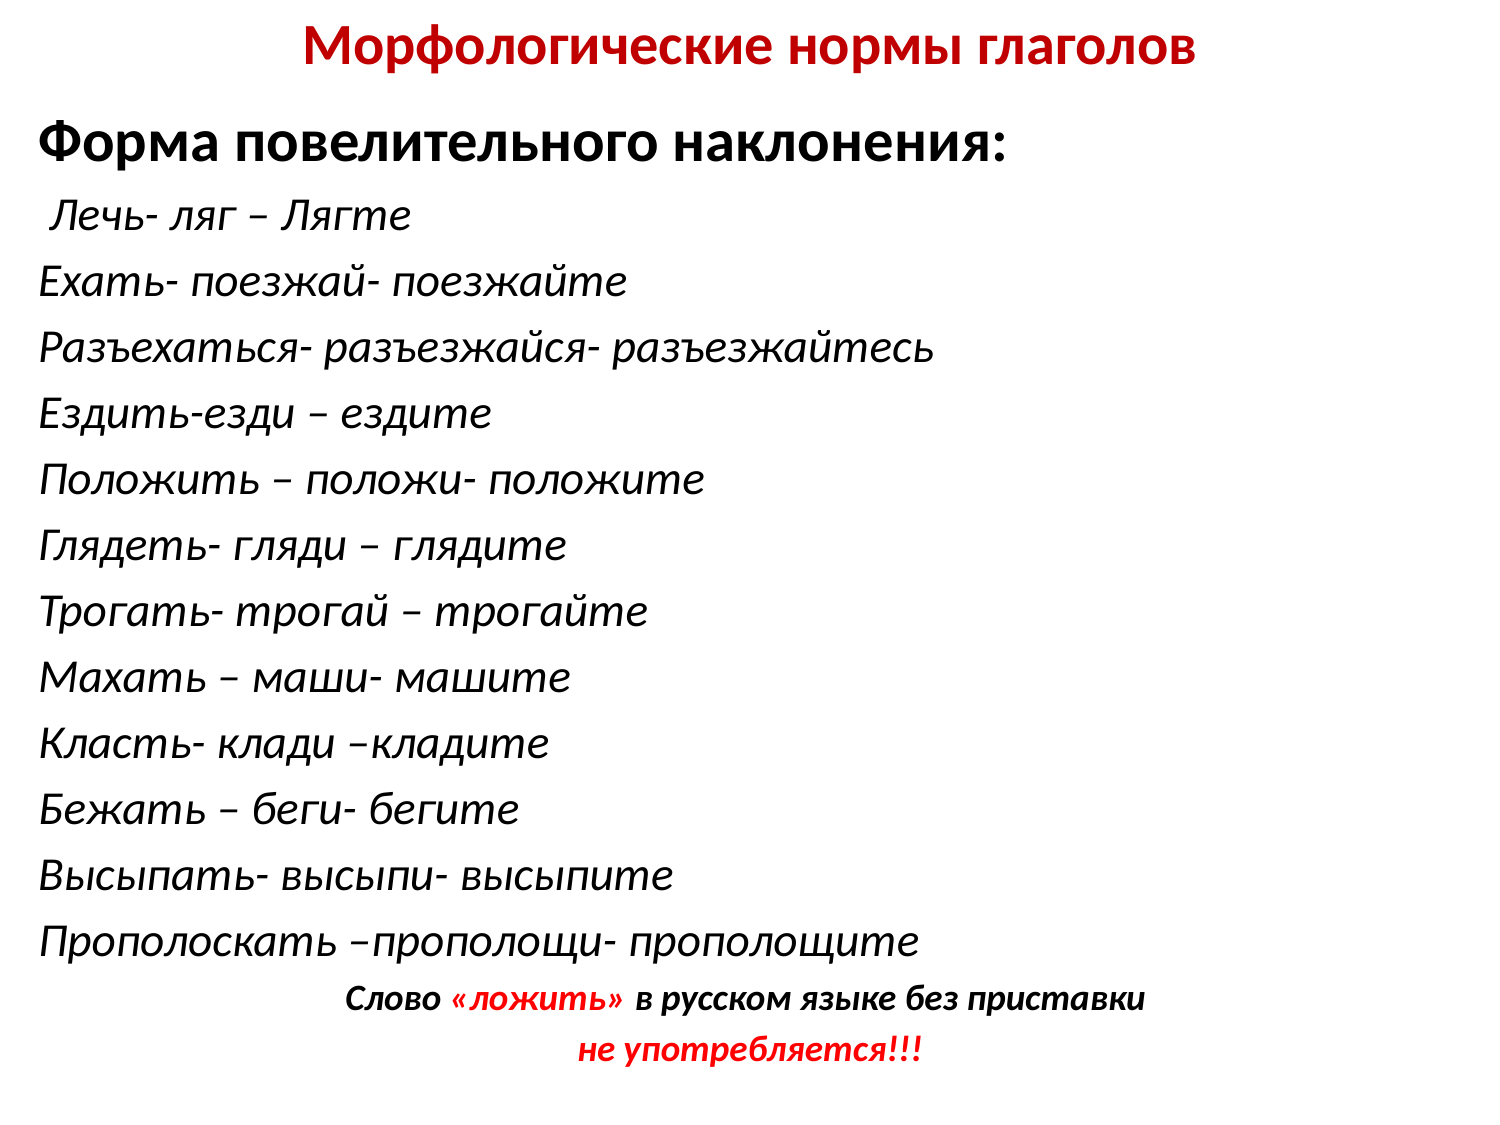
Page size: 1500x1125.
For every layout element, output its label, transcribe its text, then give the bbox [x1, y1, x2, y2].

list Форма повелительного наклонения: Лечь- ляг – Лягте Ехать- поезжай- поезжайте Разъехаться- разъезжайся- разъезжайтесь Ездить-езди – ездите Положить – положи- положите Глядеть- гляди – глядите Трогать- трогай – трогайте Махать – маши- машите Класть- клади –кладите Бежать – беги- бегите Высыпать- высыпи- высыпите Прополоскать –прополощи- прополощите Слово «ложить» в русском языке без приставки не употребляется!!! [23, 93, 1477, 1078]
title Морфологические нормы глаголов [75, 0, 1425, 82]
